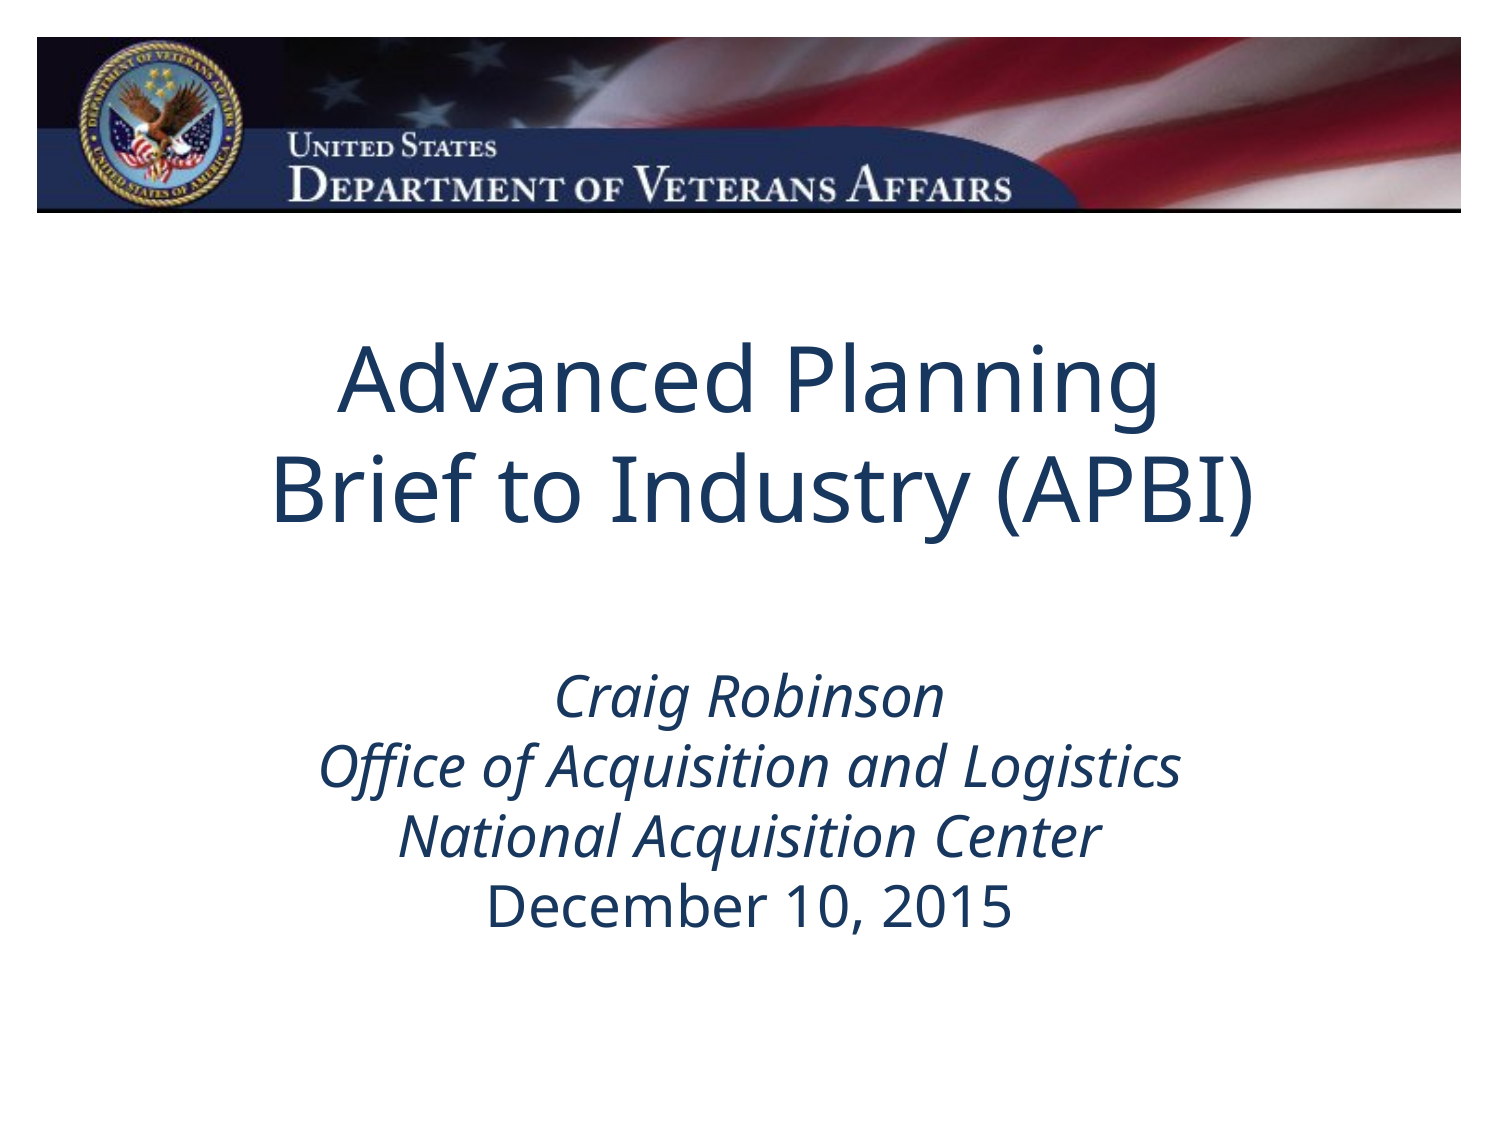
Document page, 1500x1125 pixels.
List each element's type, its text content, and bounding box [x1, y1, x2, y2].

title Advanced Planning Brief to Industry (APBI) [124, 324, 1401, 567]
picture [37, 37, 1461, 213]
text_box Craig Robinson Office of Acquisition and Logistics National Acquisition Center December 10, 2015 [0, 652, 1500, 1017]
